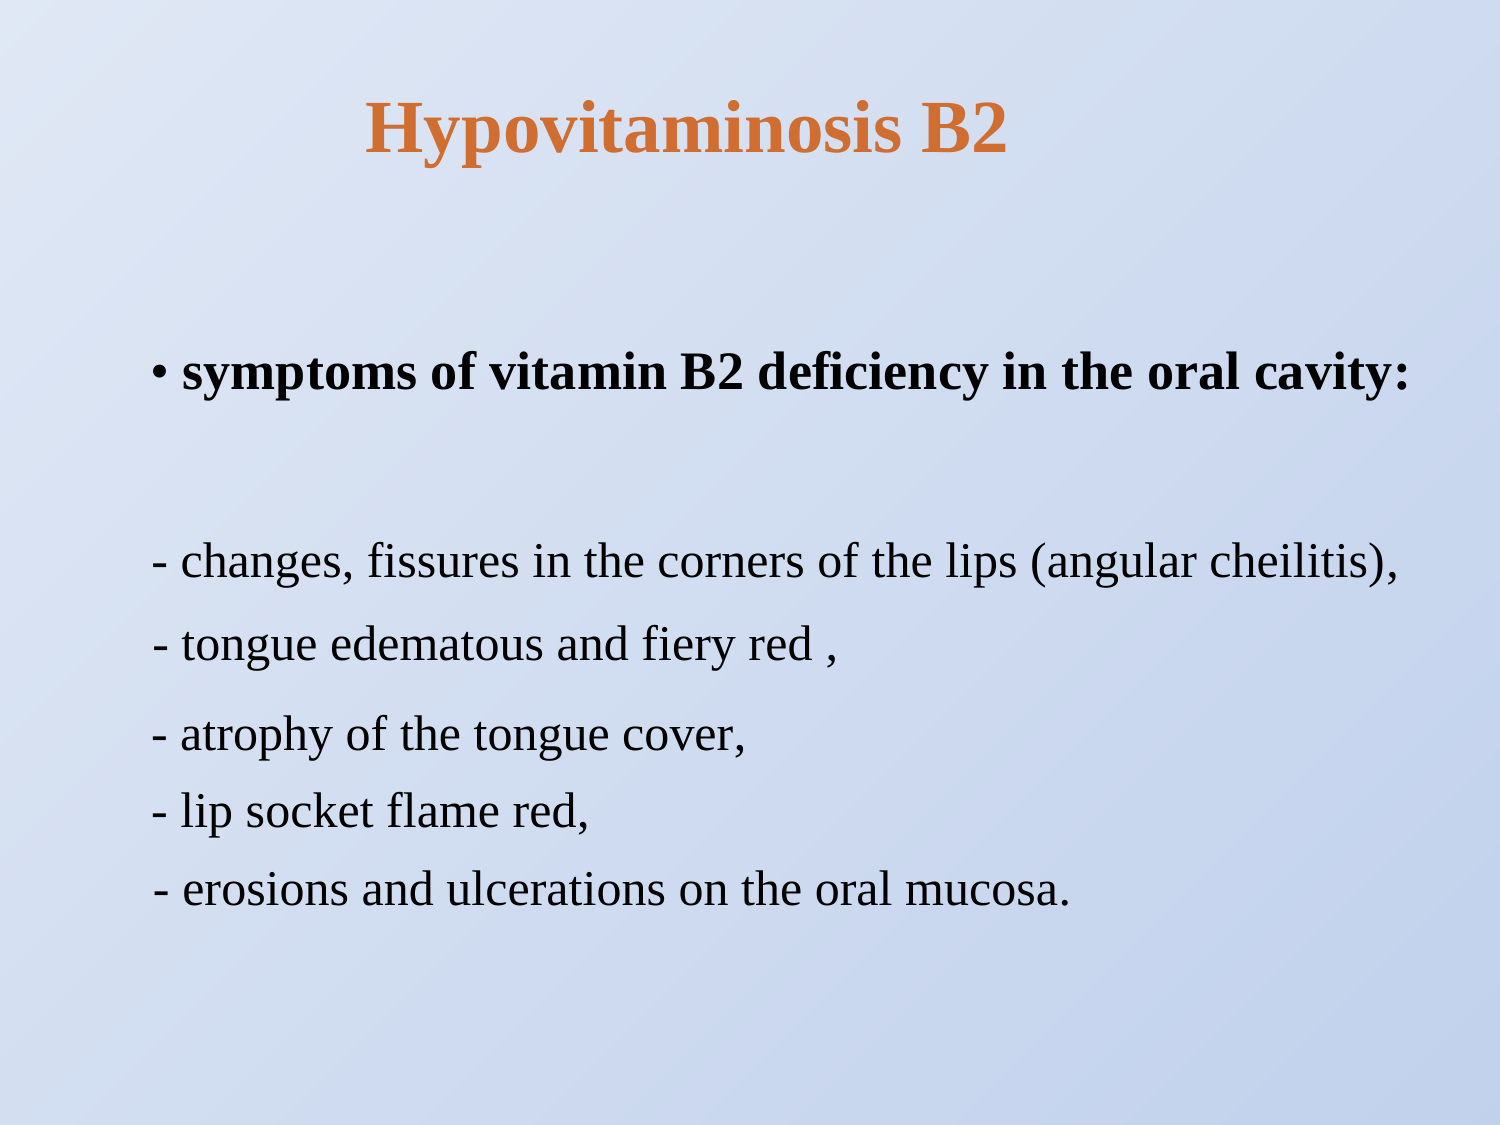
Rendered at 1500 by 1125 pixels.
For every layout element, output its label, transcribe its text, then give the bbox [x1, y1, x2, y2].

text_box - erosions and ulcerations on the oral mucosa. [152, 847, 1072, 983]
text_box • symptoms of vitamin B2 deficiency in the oral cavity: [149, 337, 1461, 463]
text_box - atrophy of the tongue cover, [150, 693, 747, 828]
text_box - tongue edematous and fiery red , [152, 602, 839, 738]
text_box - lip socket flame red, [151, 770, 603, 906]
text_box Hypovitaminosis B2 [328, 62, 1010, 274]
text_box - changes, fissures in the corners of the lips (angular cheilitis), [151, 524, 1462, 588]
